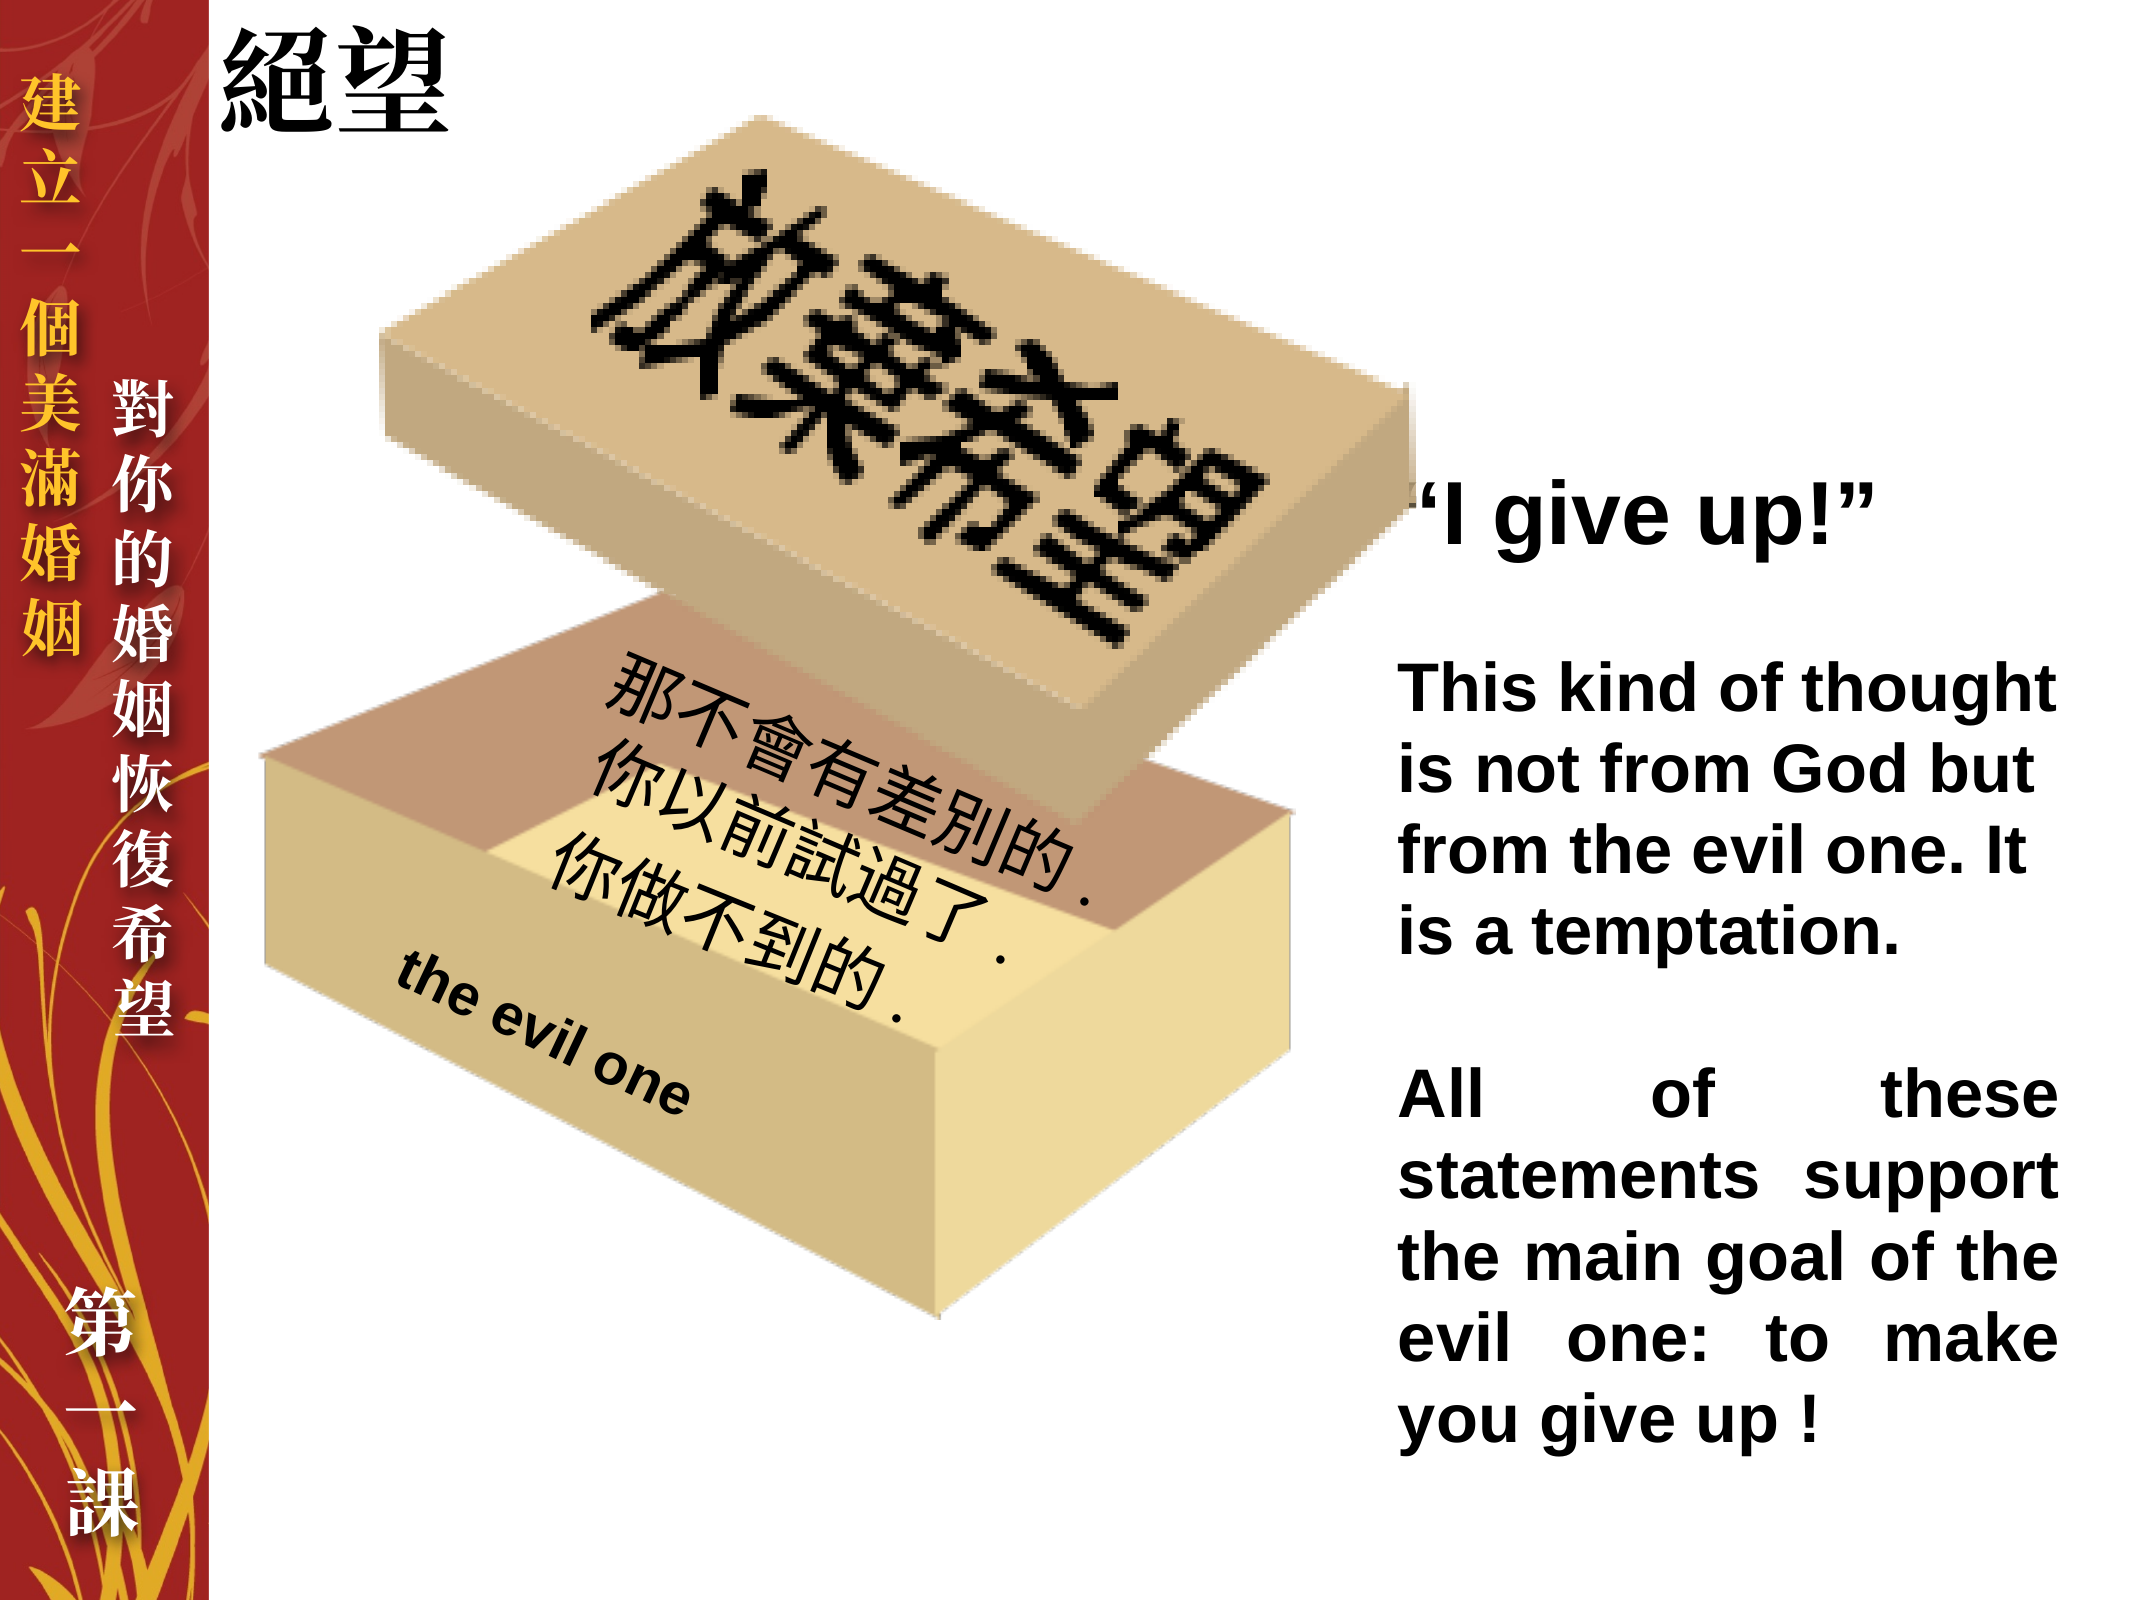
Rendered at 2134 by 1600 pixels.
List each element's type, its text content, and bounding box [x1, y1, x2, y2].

picture [257, 115, 1416, 1320]
picture [0, 0, 208, 1600]
text_box “I give up!” This kind of thought is not from God but from the evil one. It is a temptation. All of these statements support the main goal of the evil one: to make you give up ! [1389, 447, 2069, 1465]
title 絕望 [218, 0, 1728, 168]
